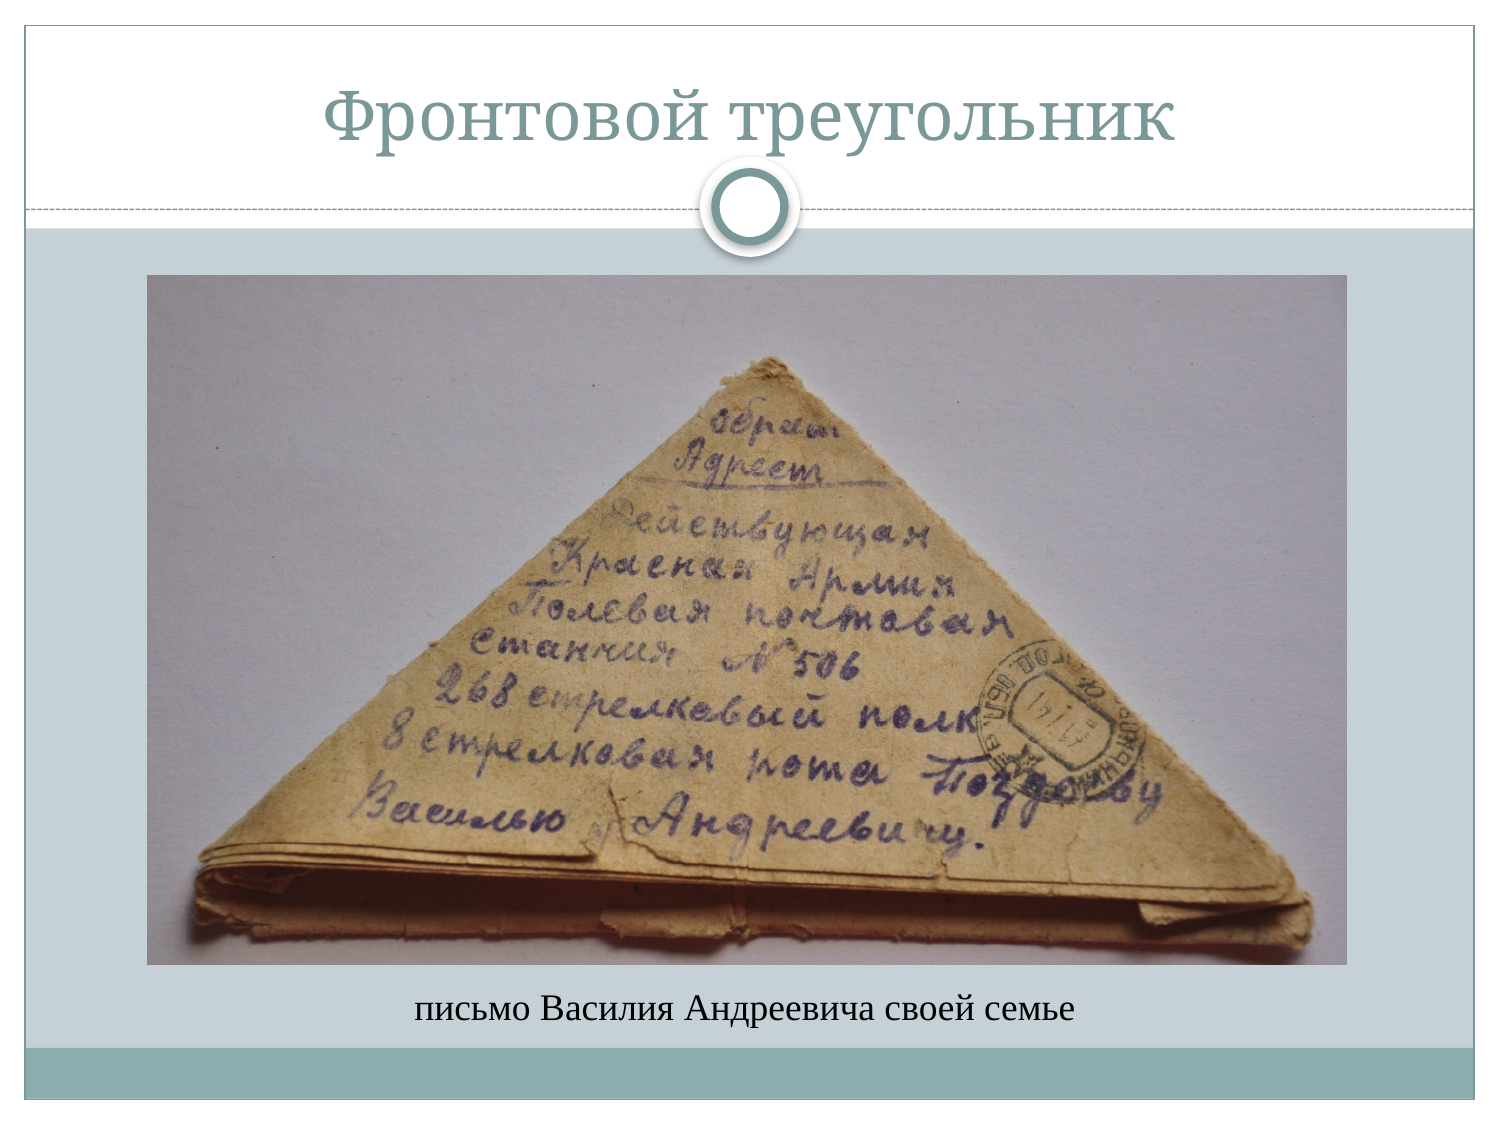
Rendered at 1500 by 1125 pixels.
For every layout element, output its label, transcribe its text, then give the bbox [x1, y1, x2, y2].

title Фронтовой треугольник [49, 37, 1450, 162]
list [147, 274, 1347, 965]
text_box письмо Василия Андреевича своей семье [29, 975, 1471, 1036]
